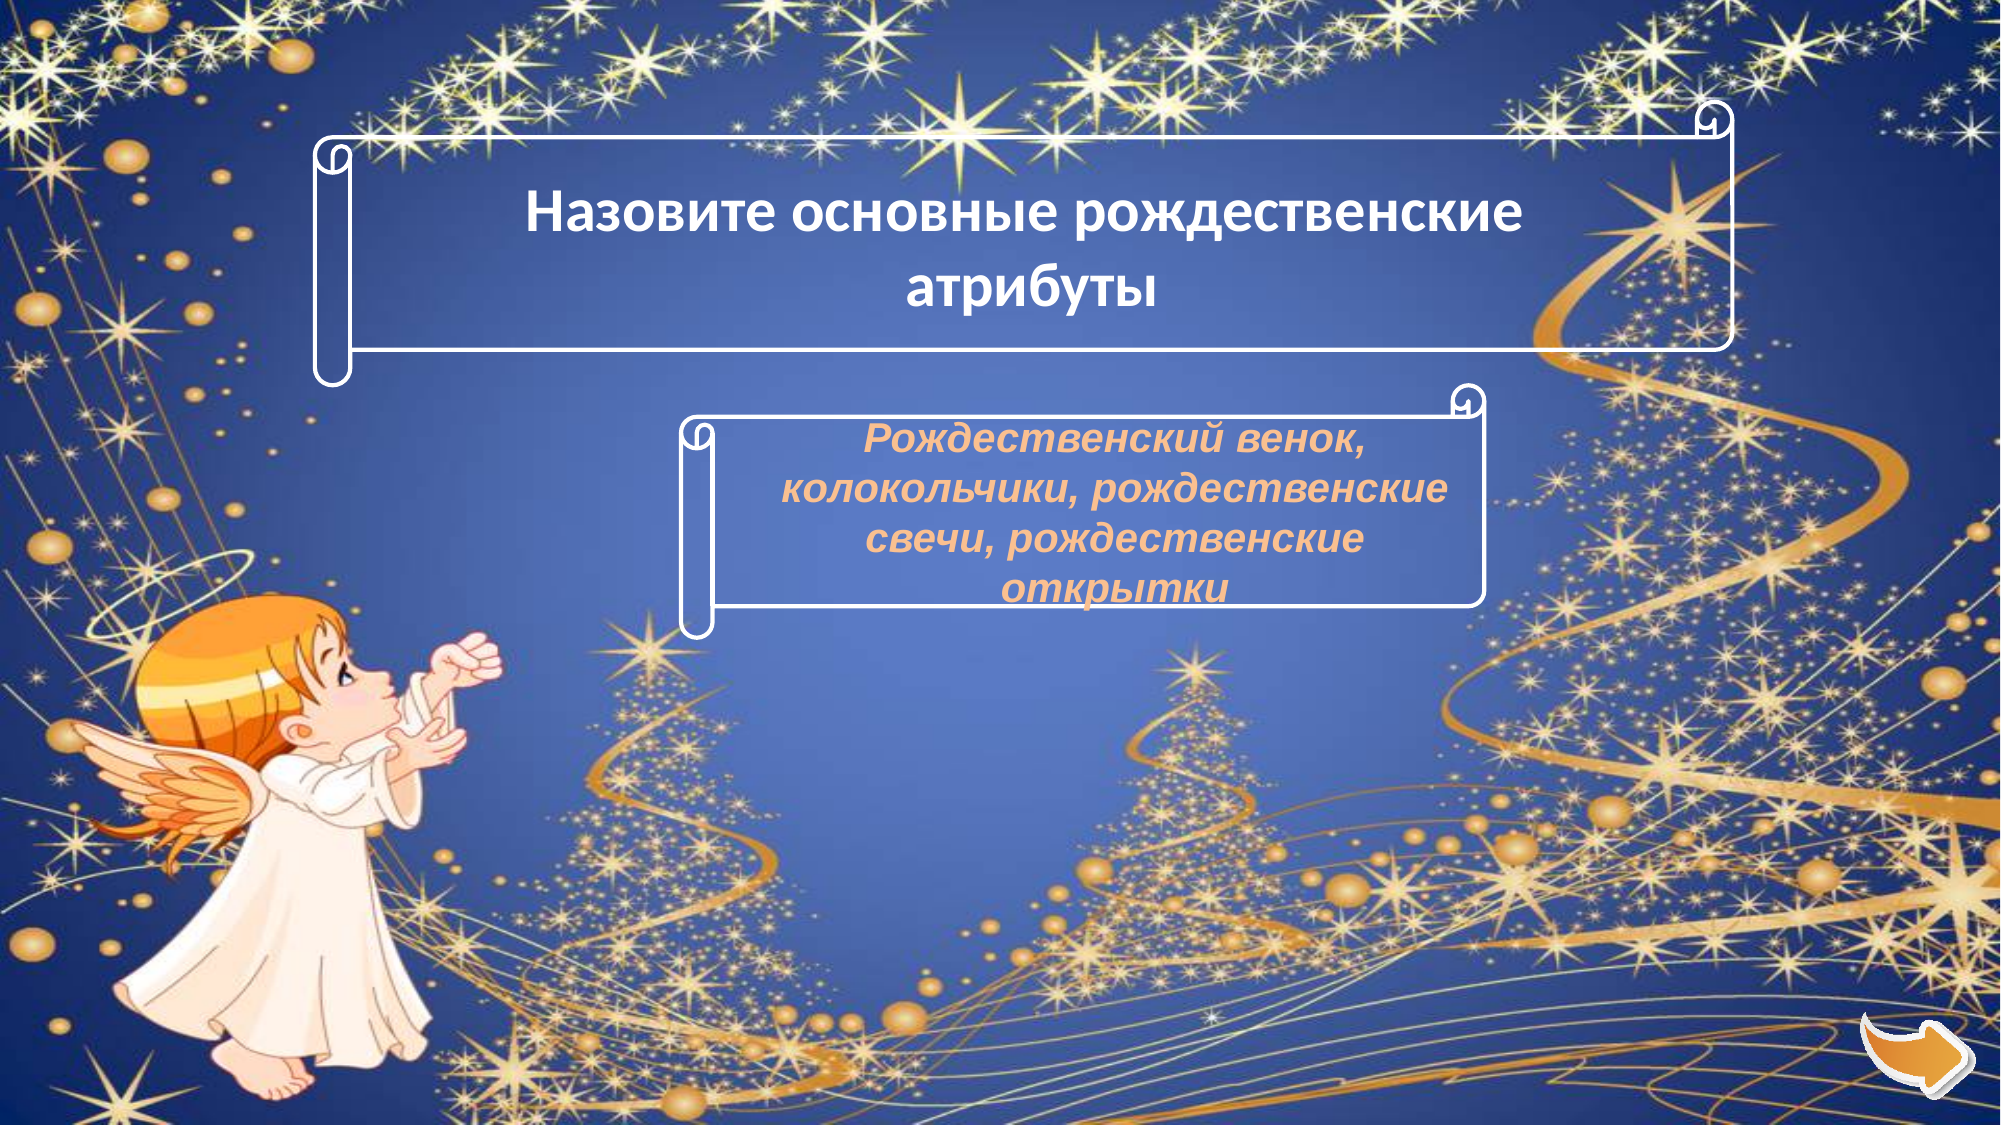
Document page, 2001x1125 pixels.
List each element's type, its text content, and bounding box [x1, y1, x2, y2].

text_box Рождественский венок, колокольчики, рождественские свечи, рождественские открытки [748, 402, 1482, 618]
picture [0, 0, 2001, 1125]
text_box [1450, 383, 1487, 602]
text_box Назовите основные рождественские атрибуты [312, 99, 1735, 388]
text_box [678, 414, 748, 640]
